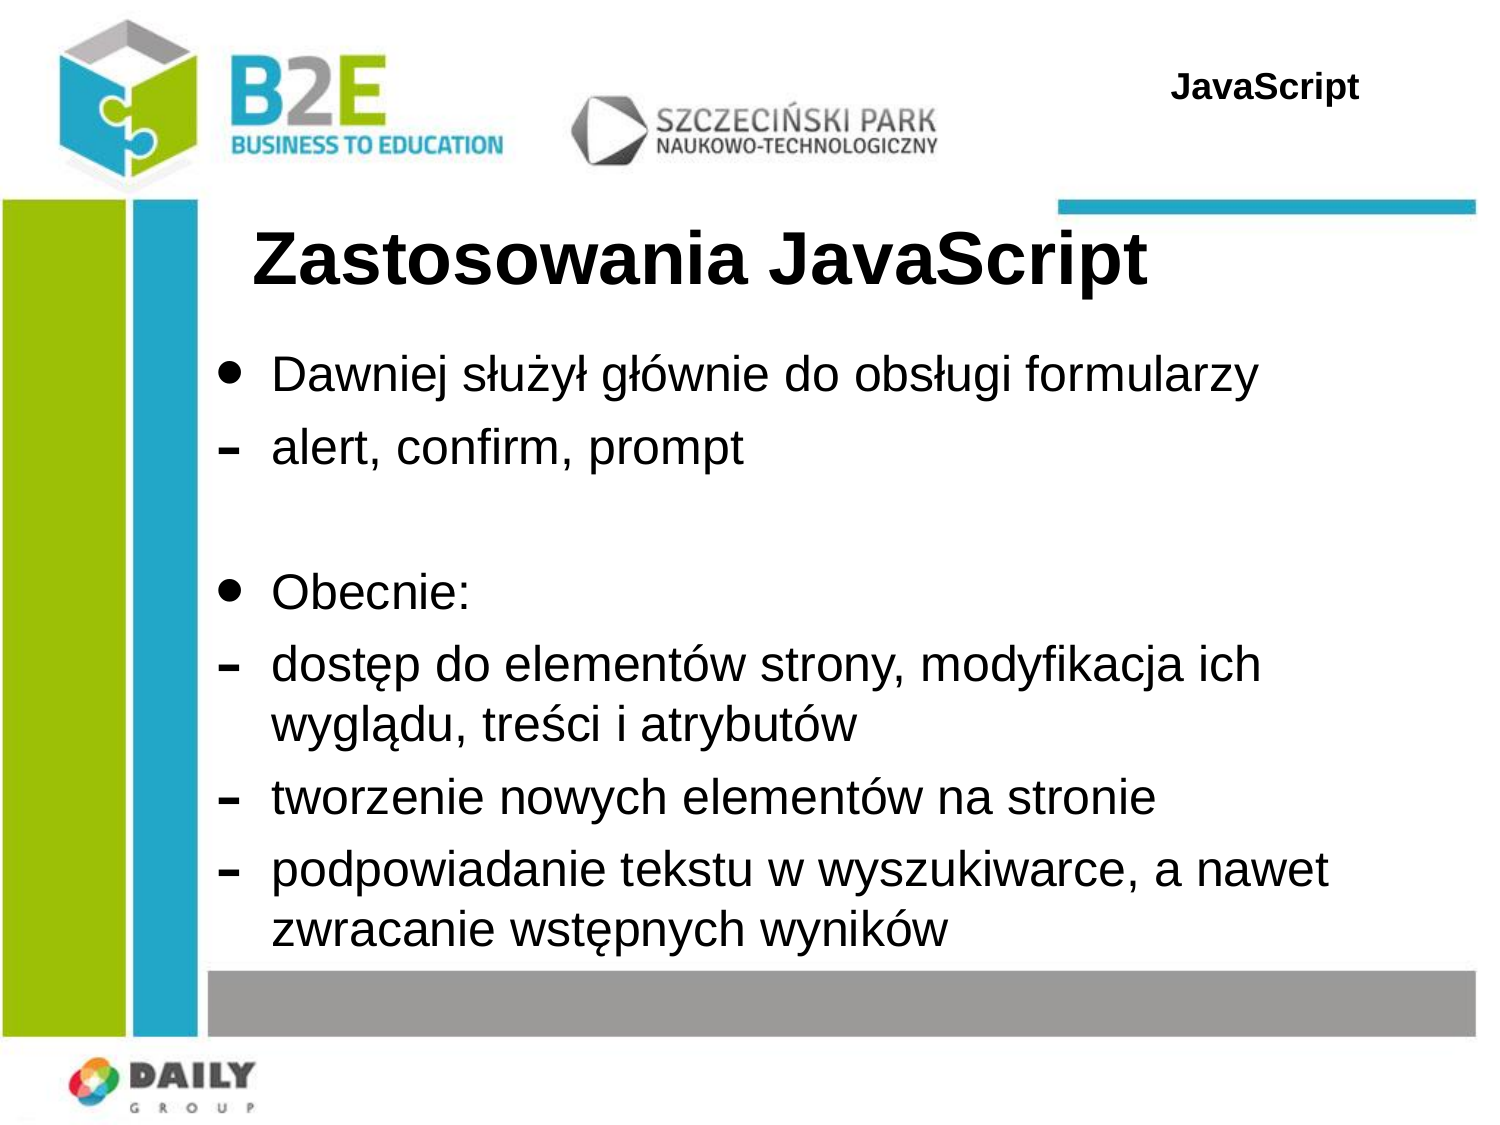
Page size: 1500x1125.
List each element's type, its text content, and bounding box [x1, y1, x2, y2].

list Dawniej służył głównie do obsługi formularzy alert, confirm, prompt Obecnie: dostęp do elementów strony, modyfikacja ich wyglądu, treści i atrybutów tworzenie nowych elementów na stronie podpowiadanie tekstu w wyszukiwarce, a nawet zwracanie wstępnych wyników [200, 326, 1473, 966]
title Zastosowania JavaScript [200, 218, 1473, 315]
text_box JavaScript [1155, 54, 1375, 115]
picture [0, 0, 1500, 1125]
